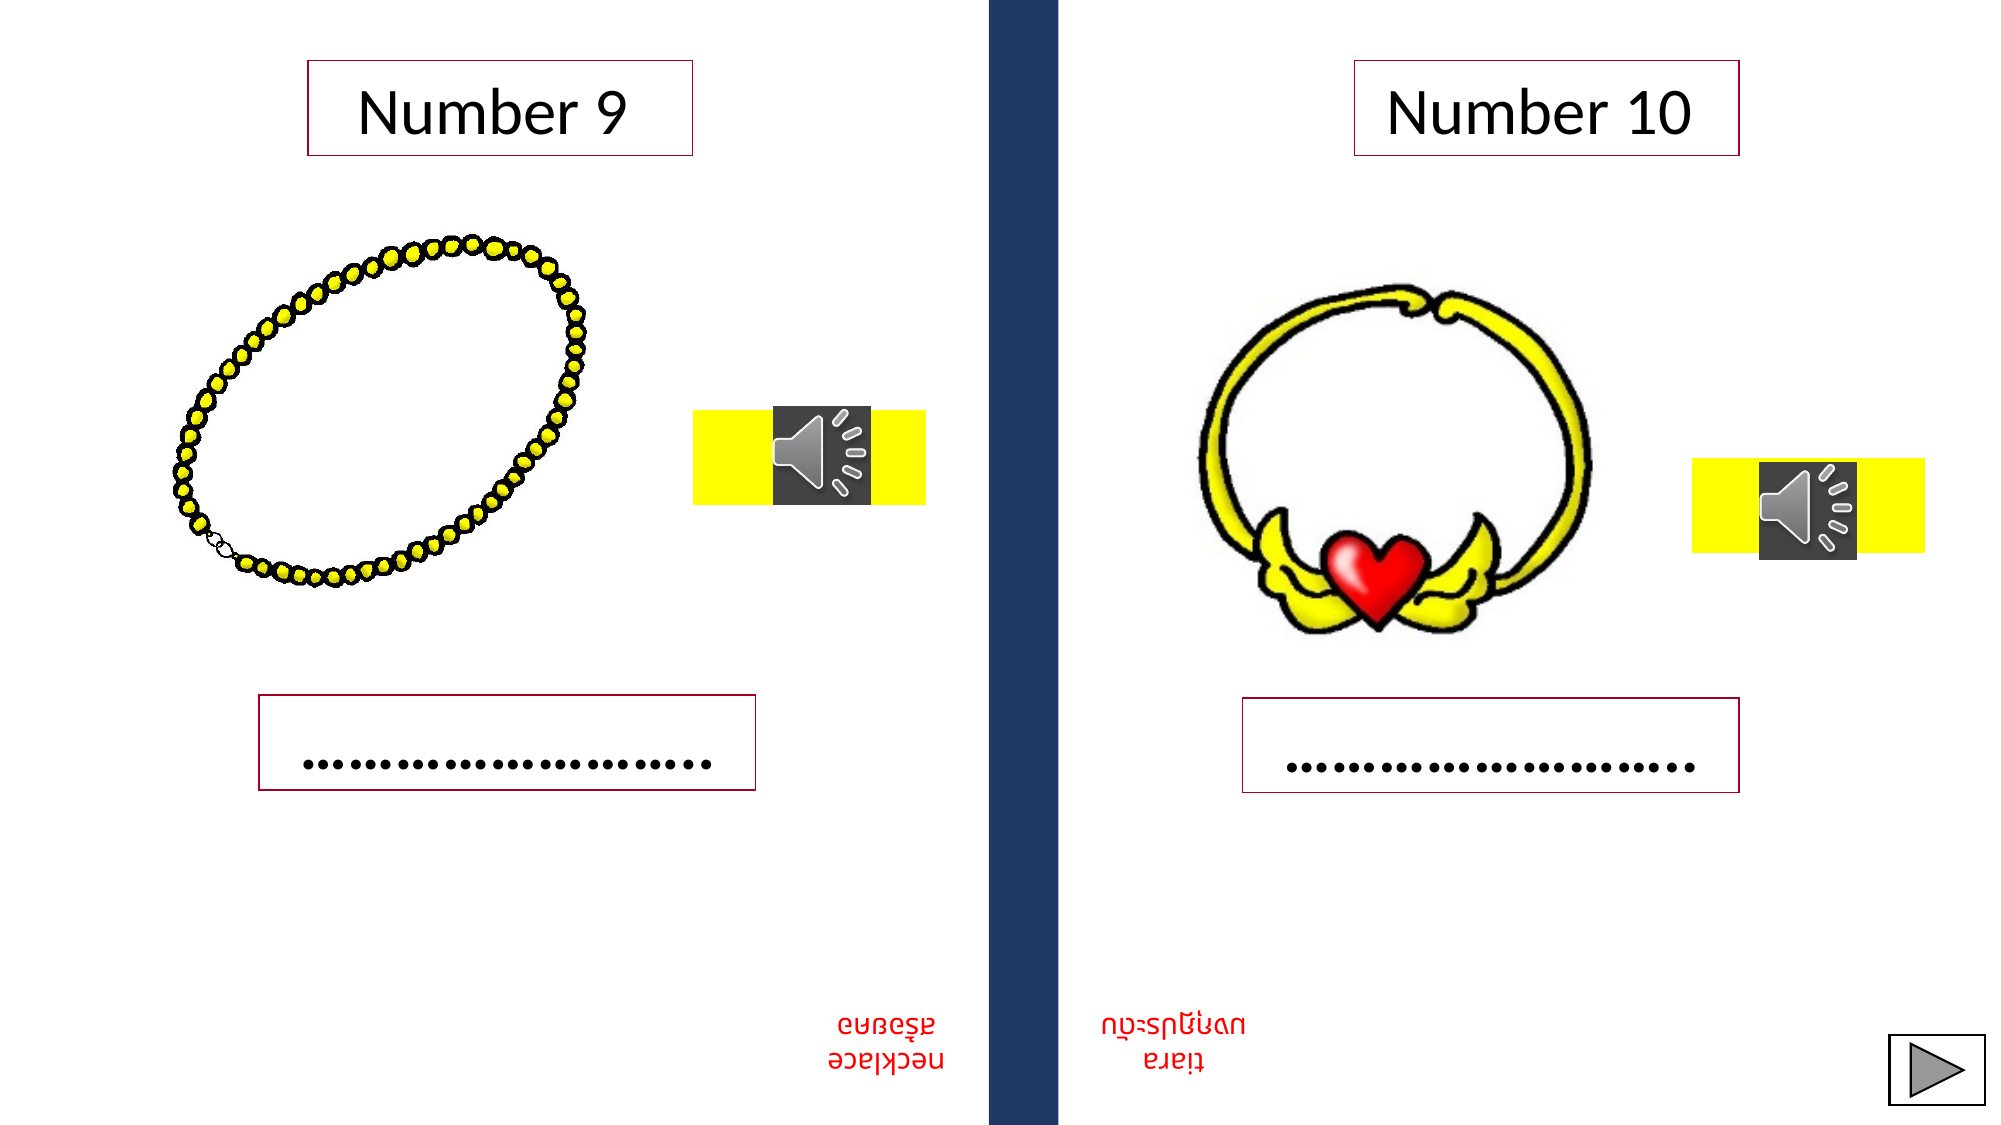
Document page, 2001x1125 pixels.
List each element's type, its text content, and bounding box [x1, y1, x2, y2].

text_box [988, 0, 1059, 1125]
table_header [693, 410, 772, 505]
table_header [1692, 458, 1925, 553]
text_box [1888, 1034, 1986, 1106]
text_box …………………….. [259, 695, 756, 790]
picture [138, 211, 603, 607]
text_box Number 9 [308, 60, 693, 156]
table_header [873, 410, 926, 505]
text_box tiara มงกุฎประดับ [1082, 1005, 1265, 1090]
picture [772, 405, 873, 506]
text_box …………………….. [1242, 697, 1739, 793]
picture [1758, 460, 1859, 561]
text_box Number 10 [1354, 60, 1739, 156]
text_box necklace สร้อยคอ [807, 1005, 965, 1090]
picture [1141, 269, 1627, 647]
